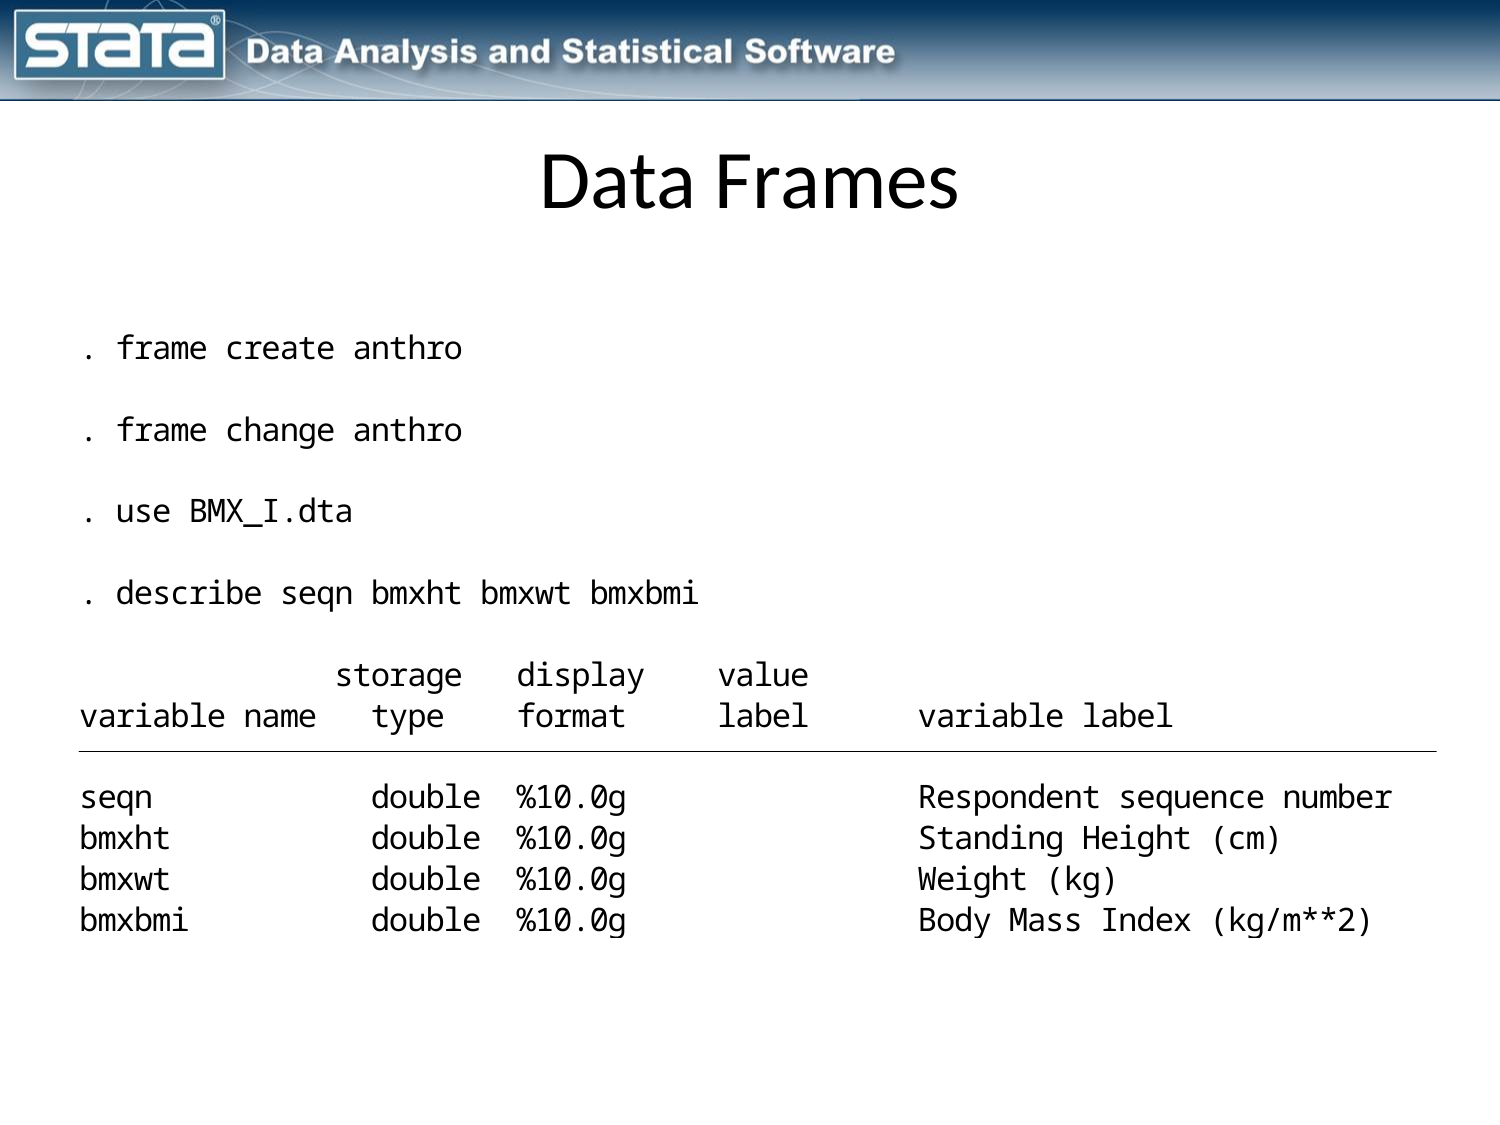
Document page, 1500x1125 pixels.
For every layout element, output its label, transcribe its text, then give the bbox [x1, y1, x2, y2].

picture [0, 0, 1500, 99]
title Data Frames [0, 99, 1500, 250]
picture [74, 324, 1437, 938]
